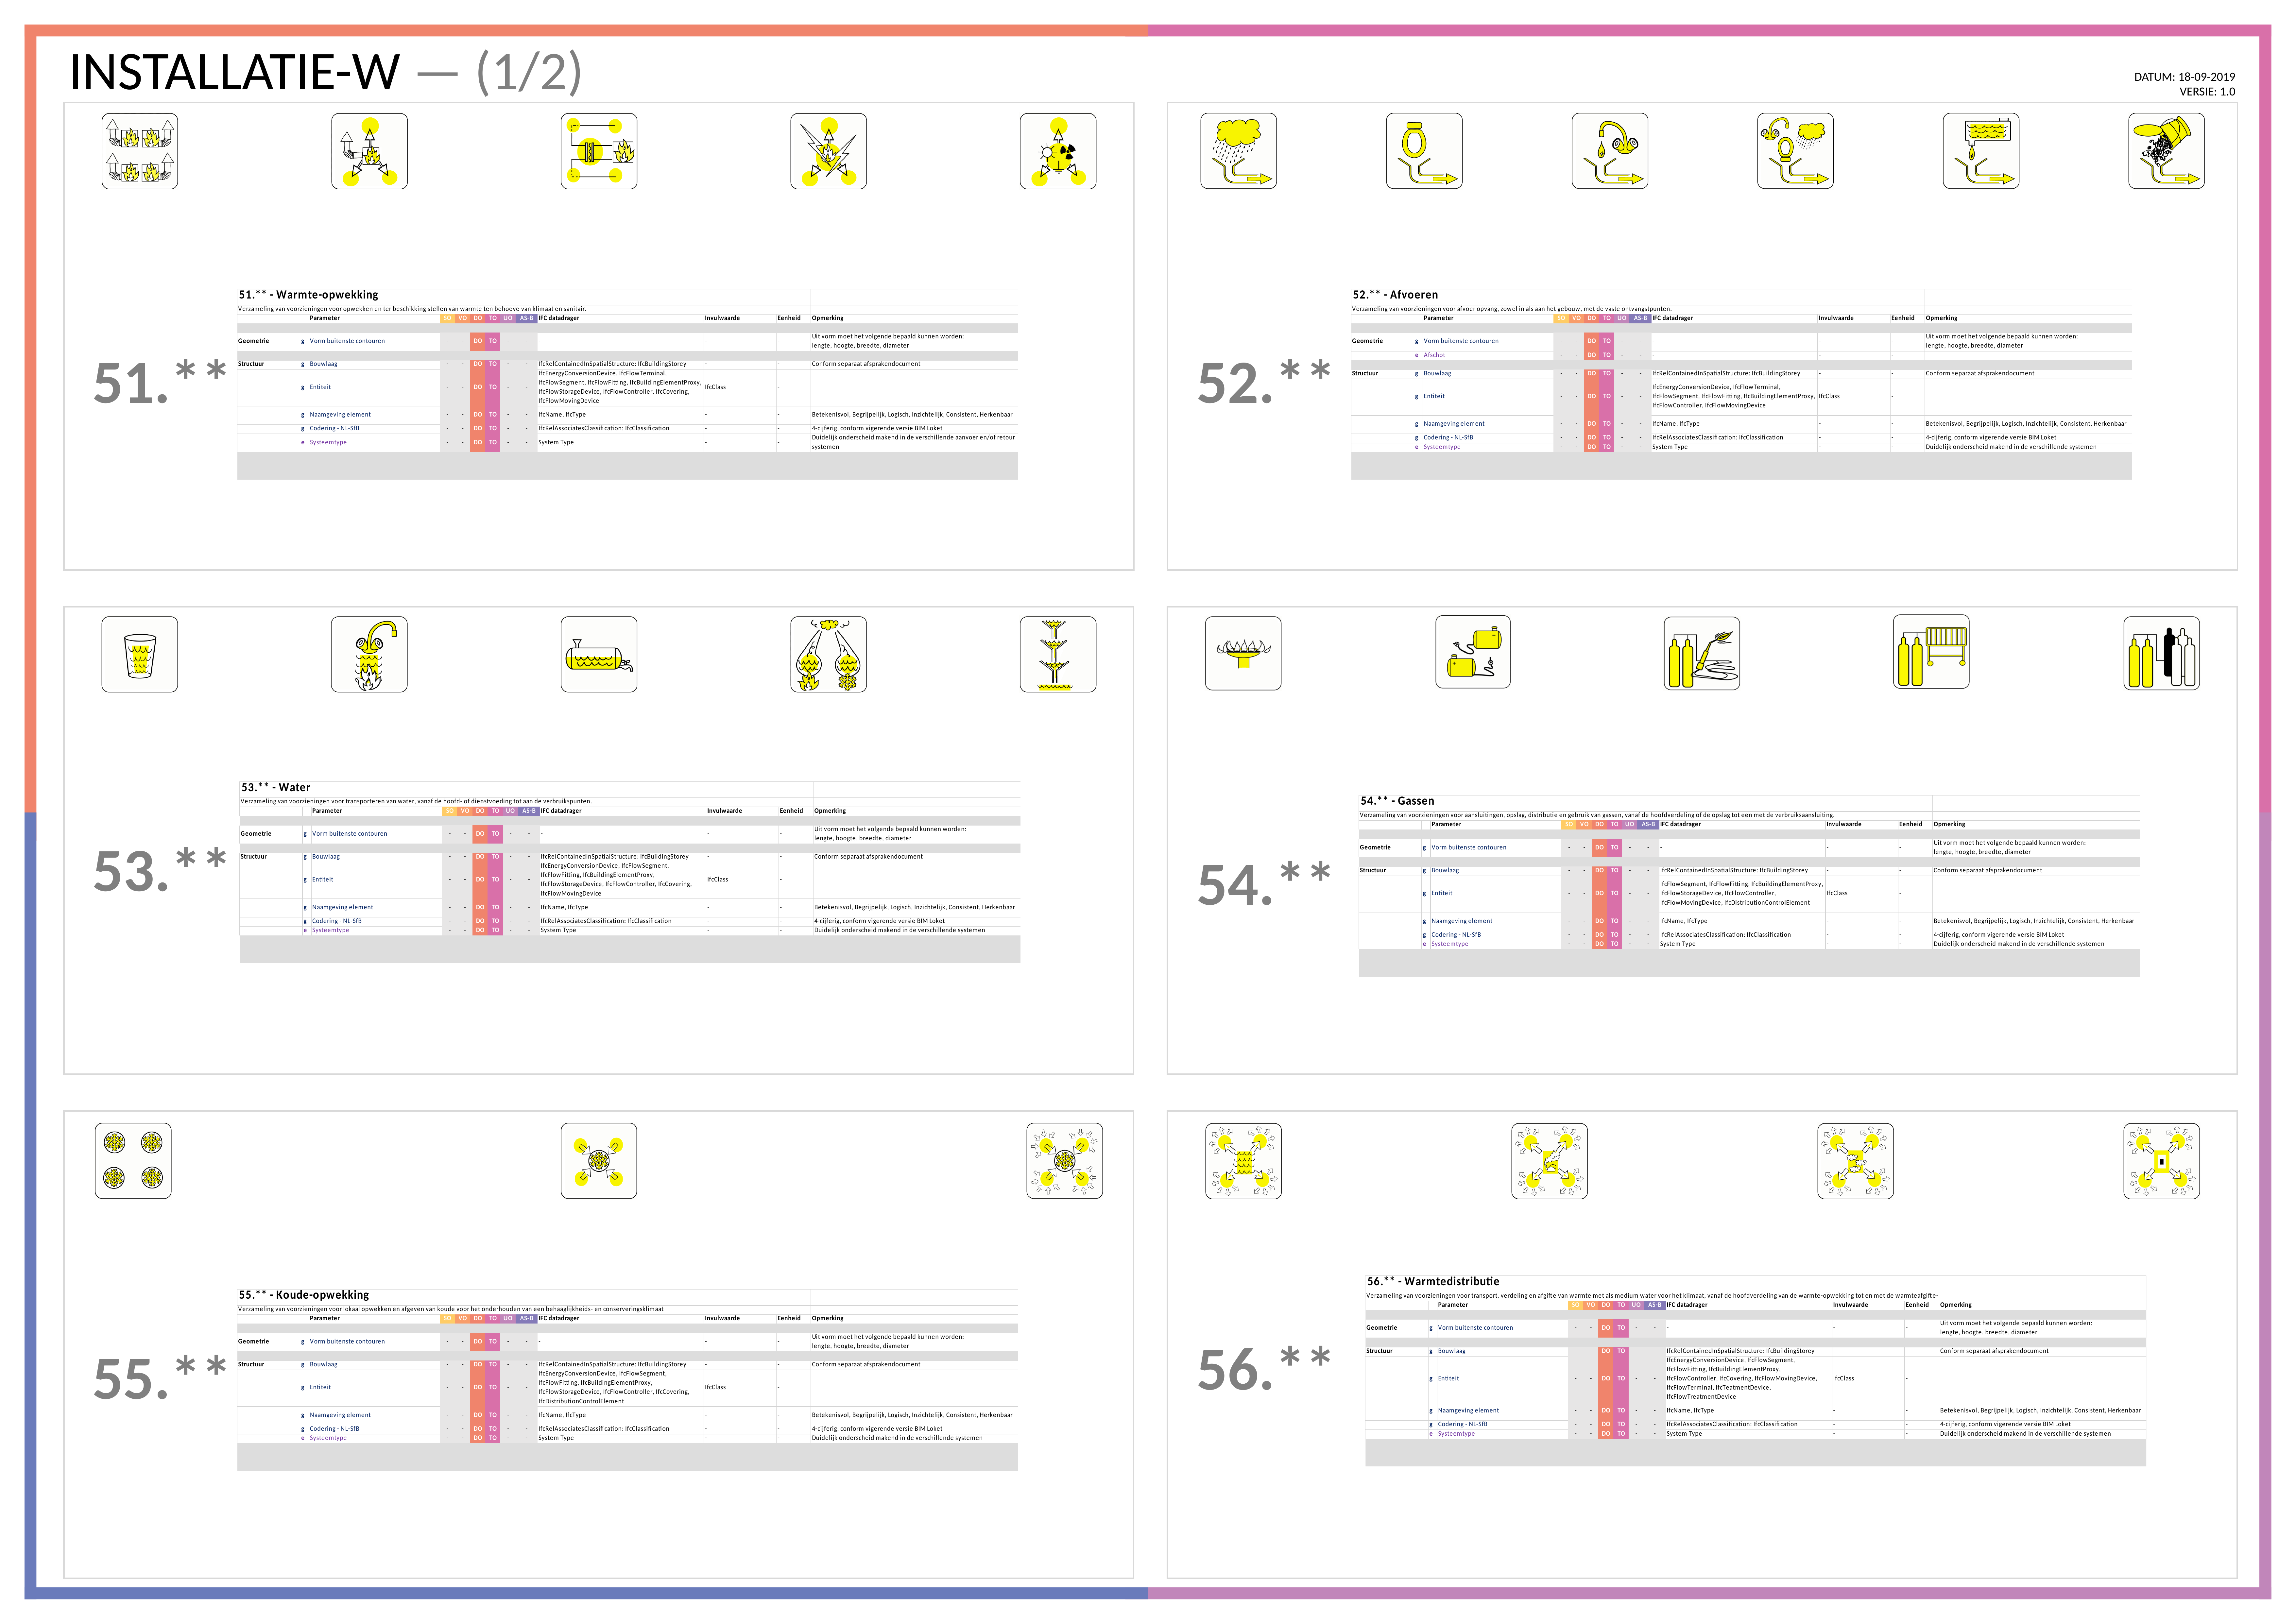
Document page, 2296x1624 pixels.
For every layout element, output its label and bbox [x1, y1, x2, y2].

text_box [1351, 289, 2133, 480]
text_box [1365, 1275, 2147, 1467]
text_box [239, 781, 1021, 964]
text_box [101, 112, 1097, 190]
text_box [24, 24, 2271, 1599]
text_box [1358, 795, 2140, 977]
text_box [1204, 614, 2201, 691]
text_box [101, 615, 1097, 693]
text_box [237, 1289, 1019, 1471]
text_box [94, 1122, 1103, 1200]
text_box [1205, 1122, 2201, 1200]
text_box [1200, 112, 2205, 190]
text_box [237, 289, 1019, 480]
